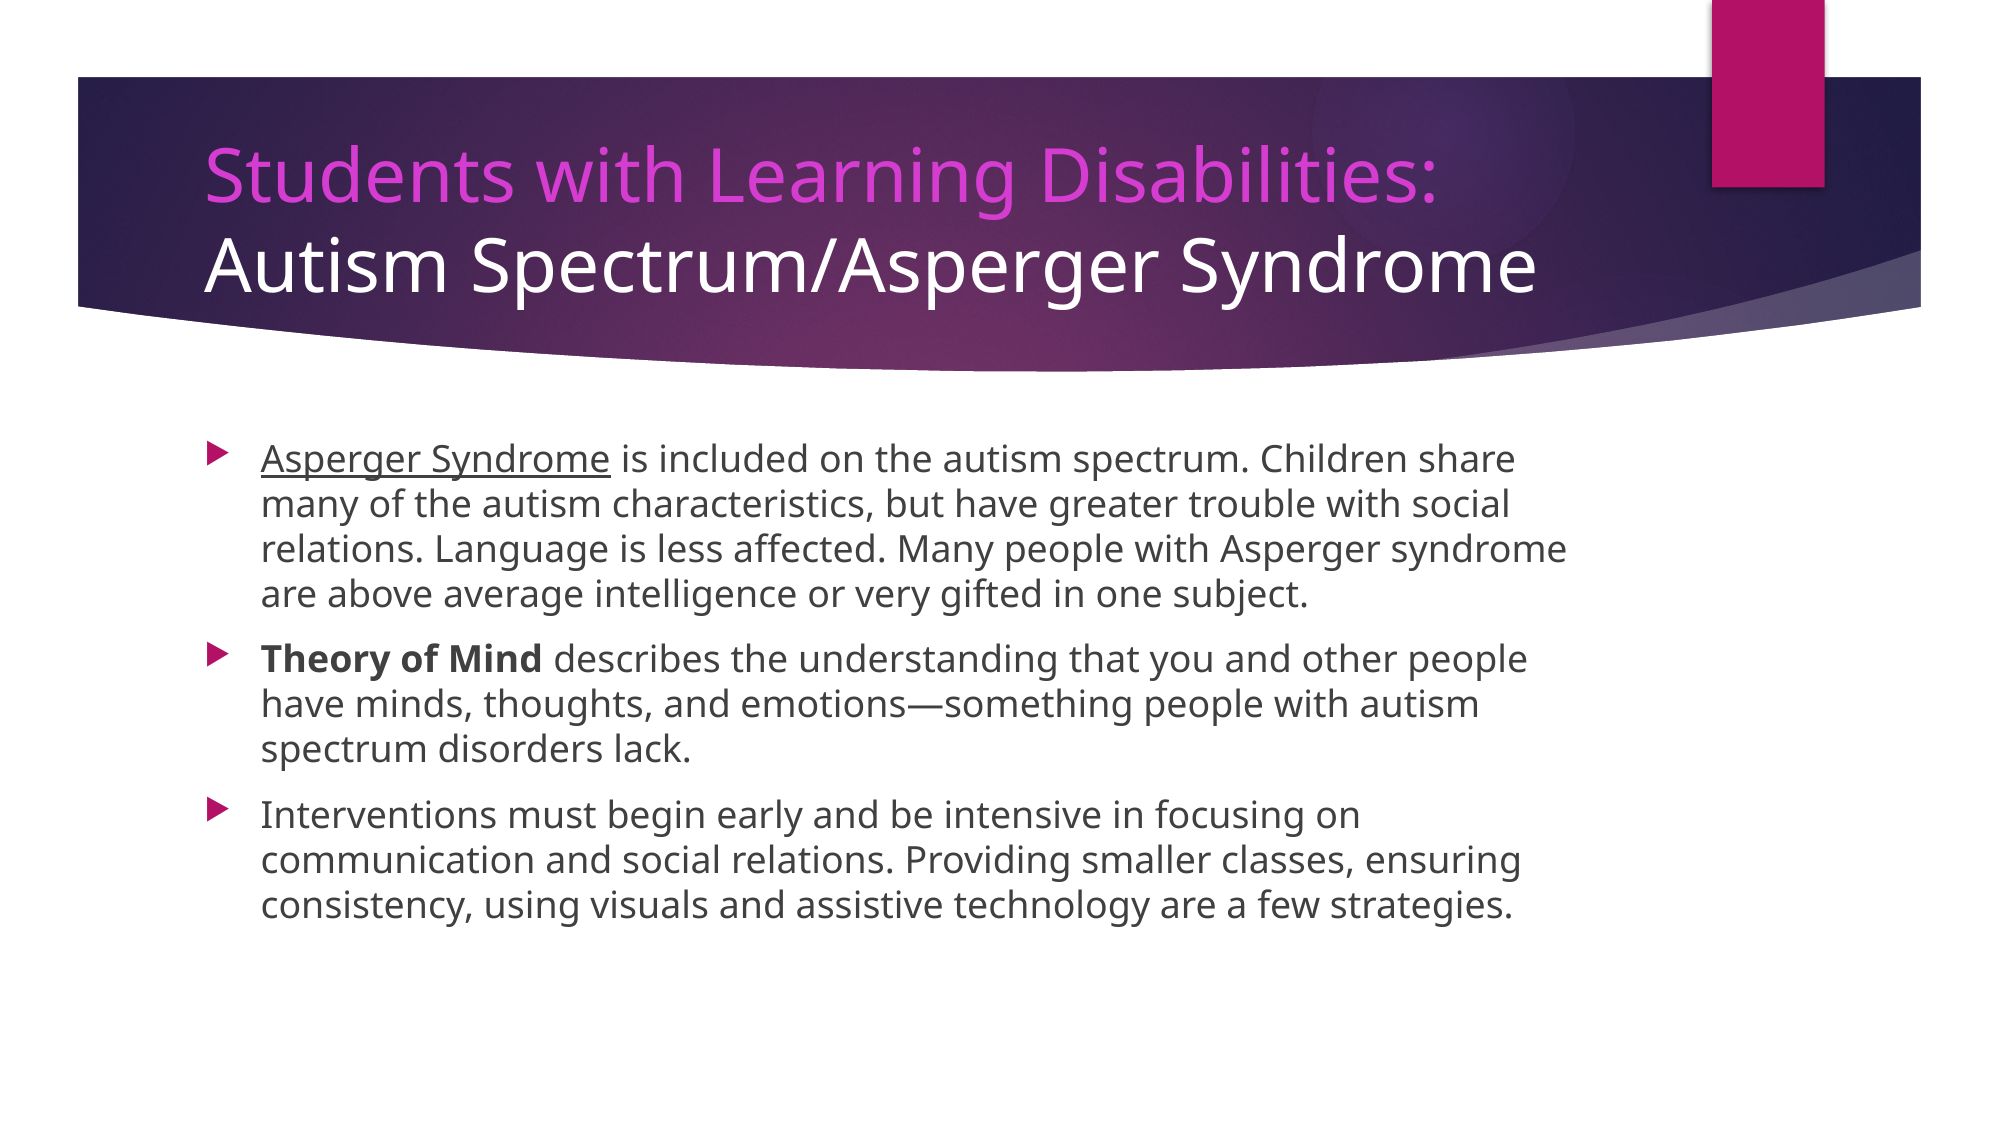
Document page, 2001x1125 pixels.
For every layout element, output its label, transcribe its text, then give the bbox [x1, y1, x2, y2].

title Students with Learning Disabilities: Autism Spectrum/Asperger Syndrome [189, 159, 1627, 276]
list Asperger Syndrome is included on the autism spectrum. Children share many of the autism characteristics, but have greater trouble with social relations. Language is less affected. Many people with Asperger syndrome are above average intelligence or very gifted in one subject. Theory of Mind describes the understanding that you and other people have minds, thoughts, and emotions—something people with autism spectrum disorders lack. Interventions must begin early and be intensive in focusing on communication and social relations. Providing smaller classes, ensuring consistency, using visuals and assistive technology are a few strategies. [189, 427, 1638, 988]
